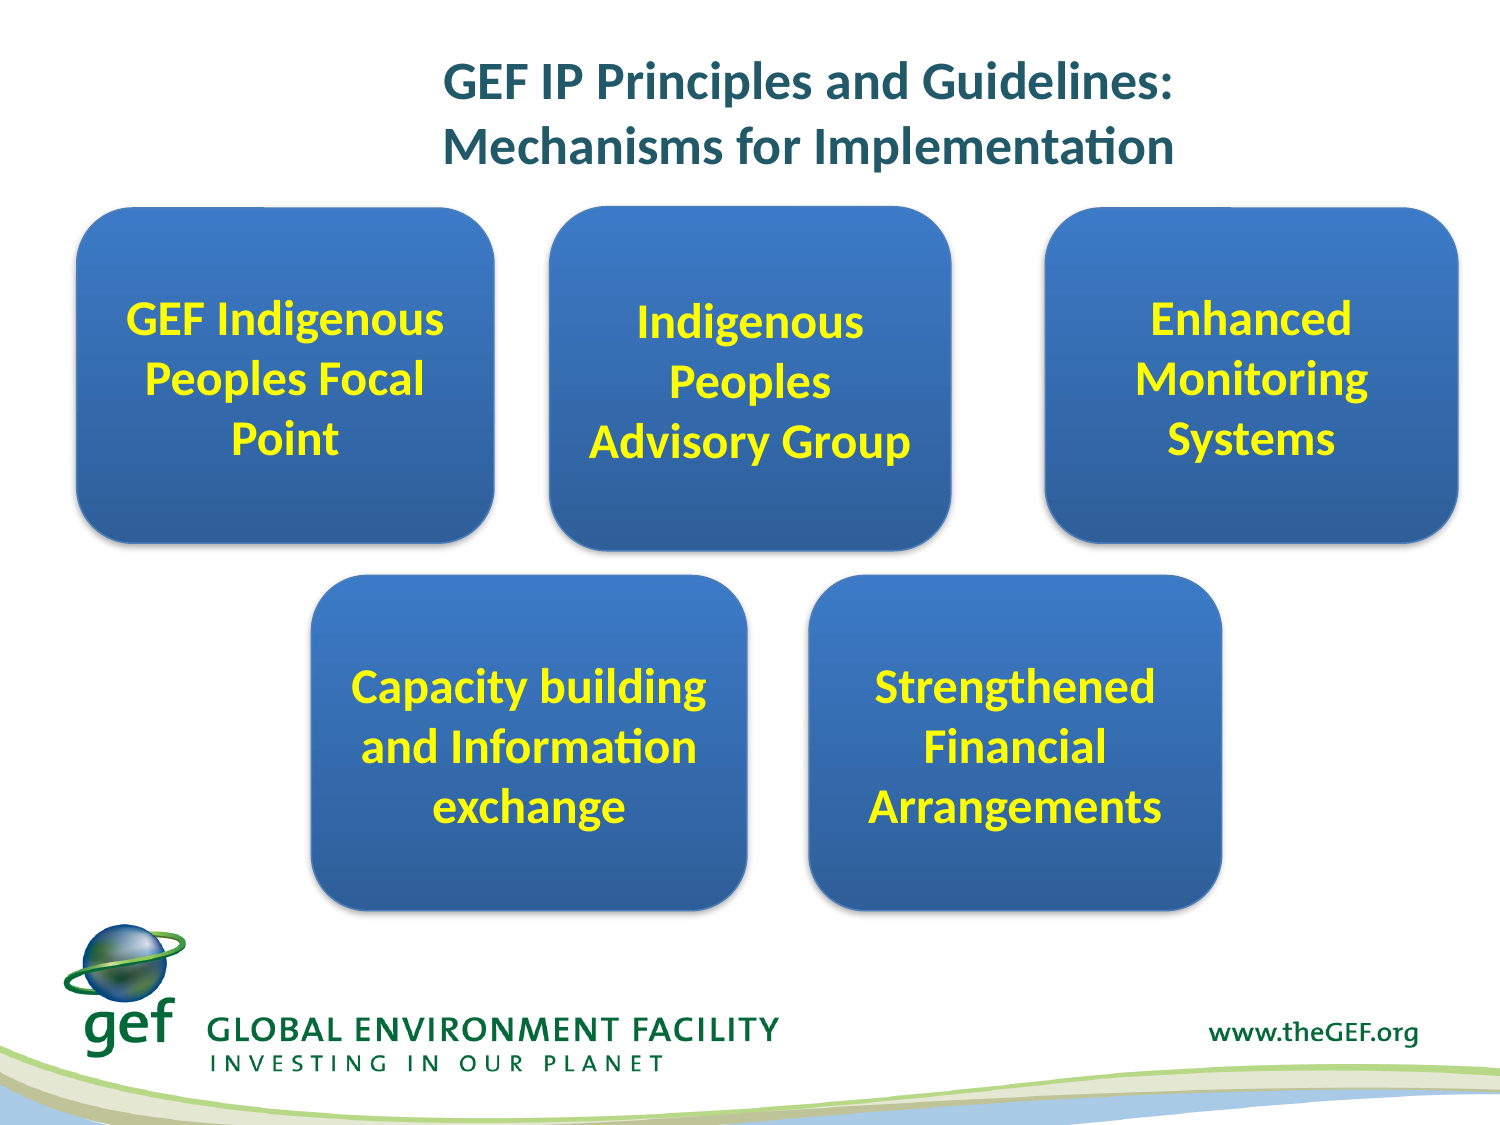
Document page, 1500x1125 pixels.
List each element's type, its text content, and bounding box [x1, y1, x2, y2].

text_box GEF Indigenous Peoples Focal Point [75, 207, 495, 544]
text_box Indigenous Peoples Advisory Group [548, 205, 952, 552]
picture [0, 920, 1500, 1125]
text_box Enhanced Monitoring Systems [1044, 207, 1459, 544]
title GEF IP Principles and Guidelines: Mechanisms for Implementation [168, 37, 1450, 184]
text_box Strengthened Financial Arrangements [808, 574, 1223, 912]
text_box Capacity building and Information exchange [310, 574, 748, 912]
